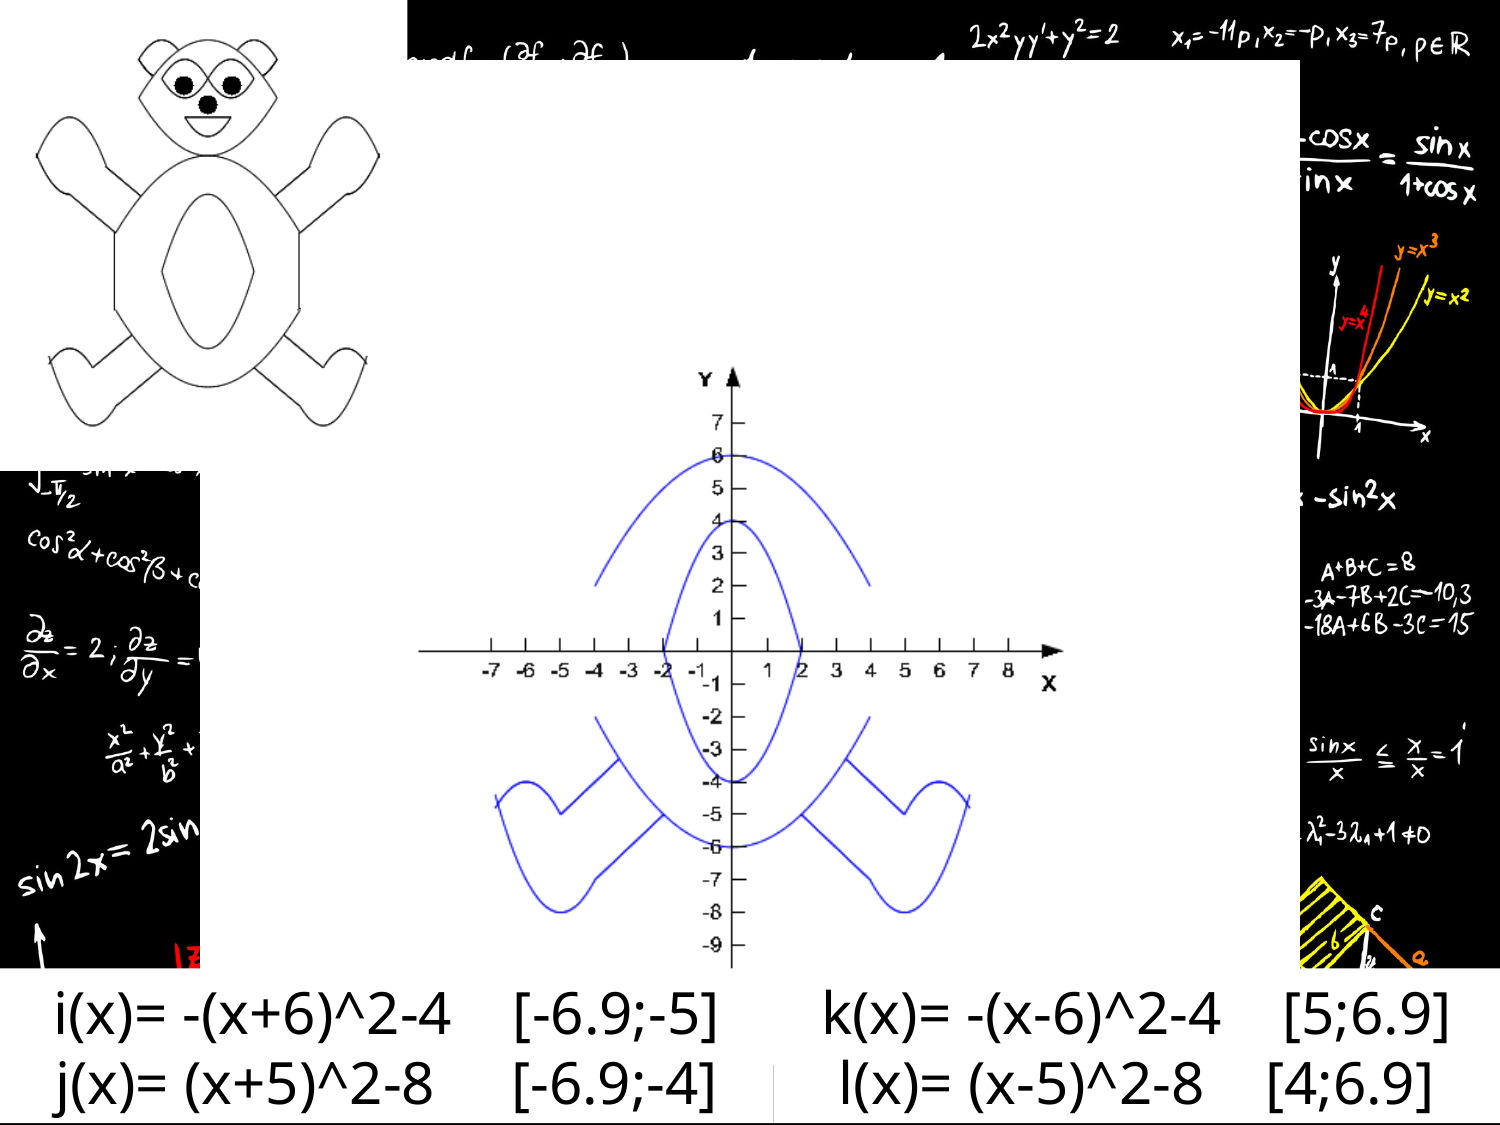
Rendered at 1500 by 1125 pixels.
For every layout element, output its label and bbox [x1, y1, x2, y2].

text_box [0, 968, 1500, 1125]
picture [0, 481, 194, 968]
picture [0, 0, 1500, 968]
